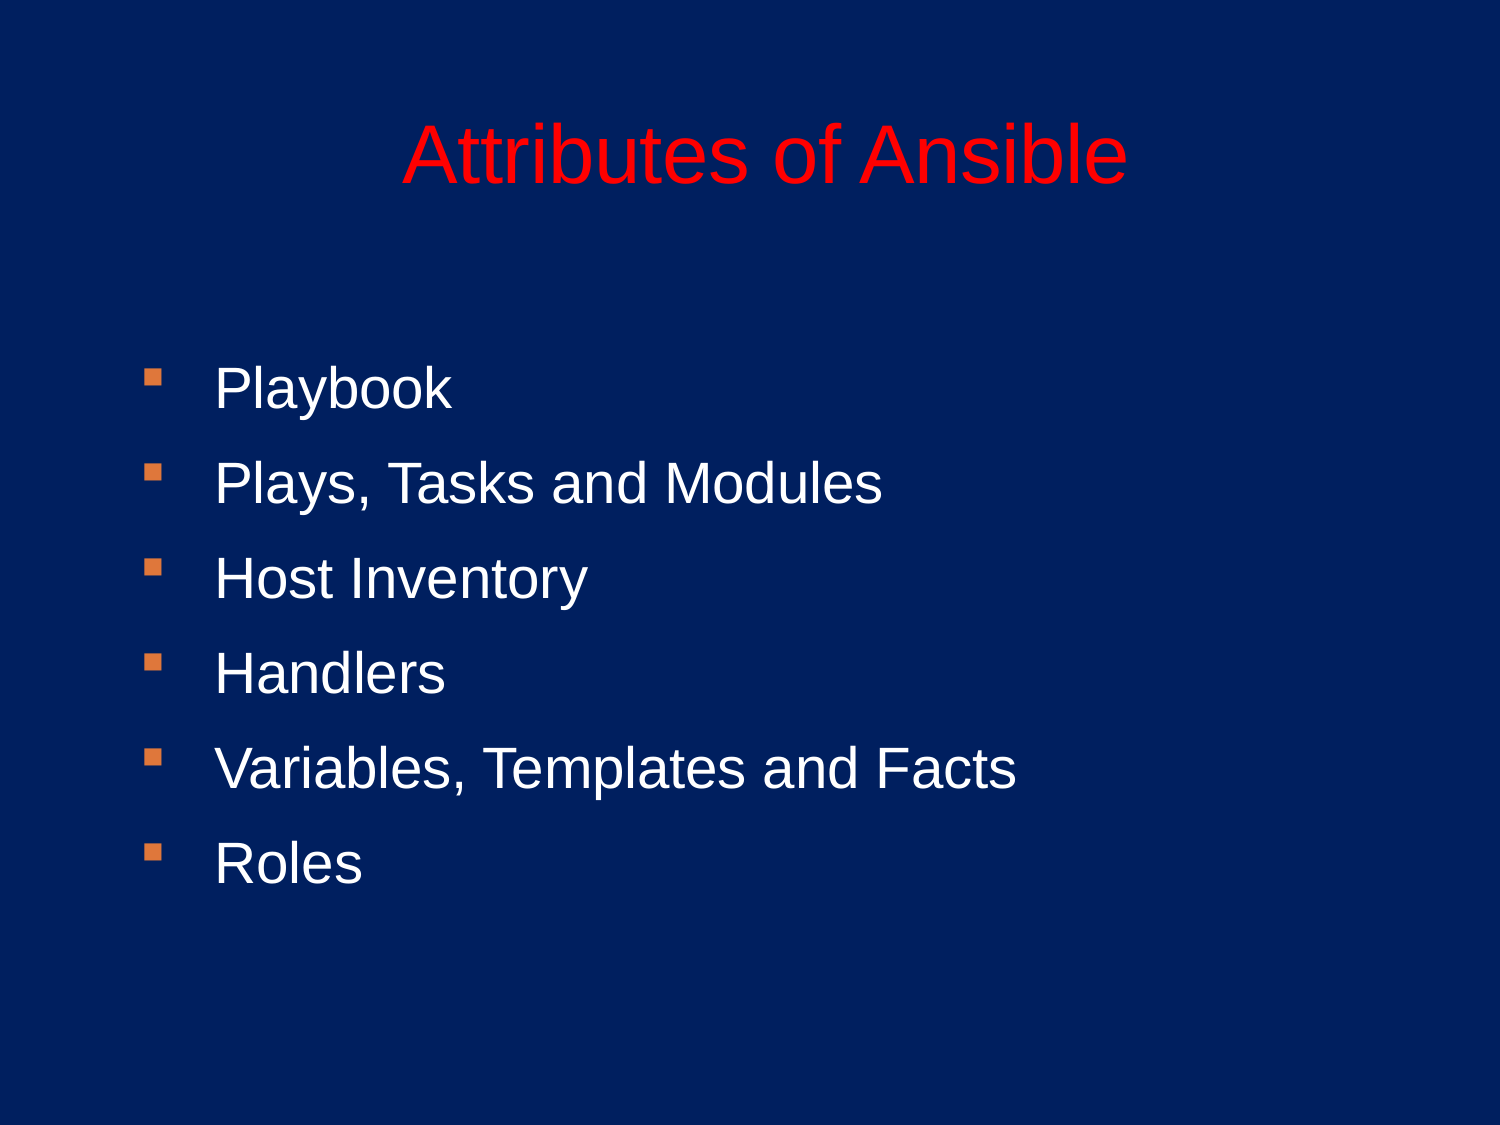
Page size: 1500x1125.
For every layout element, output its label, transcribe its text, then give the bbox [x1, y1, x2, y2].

title Attributes of Ansible [50, 75, 1462, 288]
text_box Playbook Plays, Tasks and Modules Host Inventory Handlers Variables, Templates and Facts Roles [137, 350, 1326, 895]
